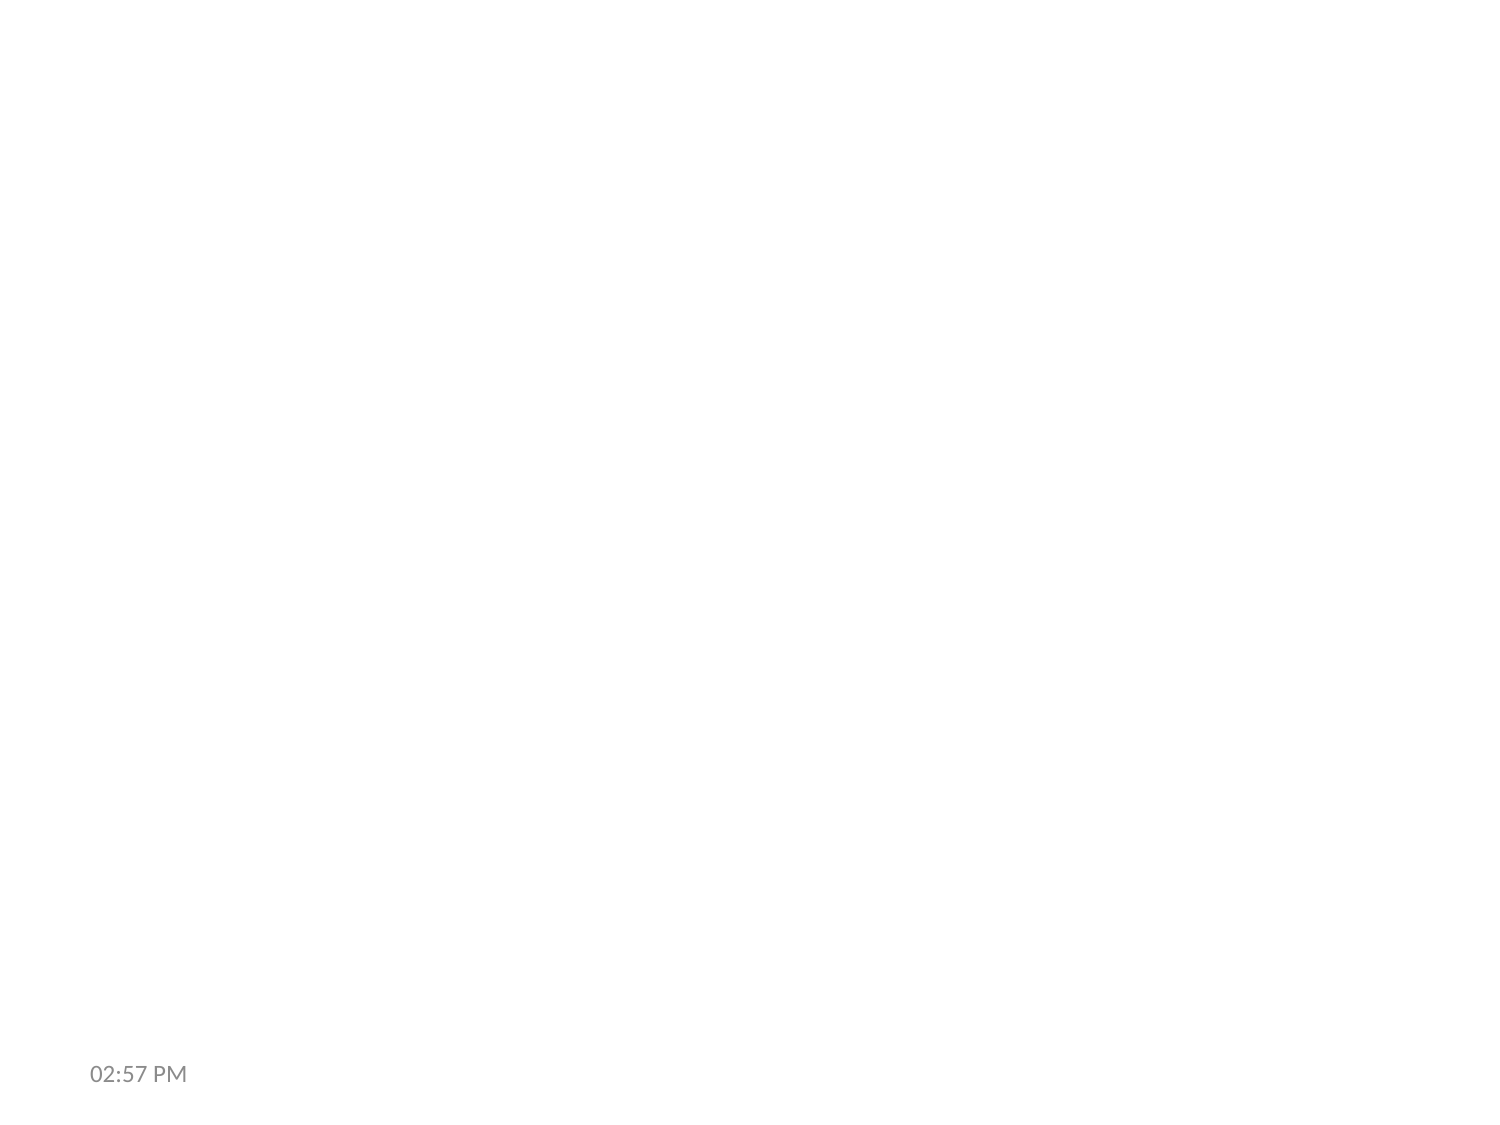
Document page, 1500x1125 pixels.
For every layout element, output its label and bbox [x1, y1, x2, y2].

slide_number [75, 1042, 425, 1103]
